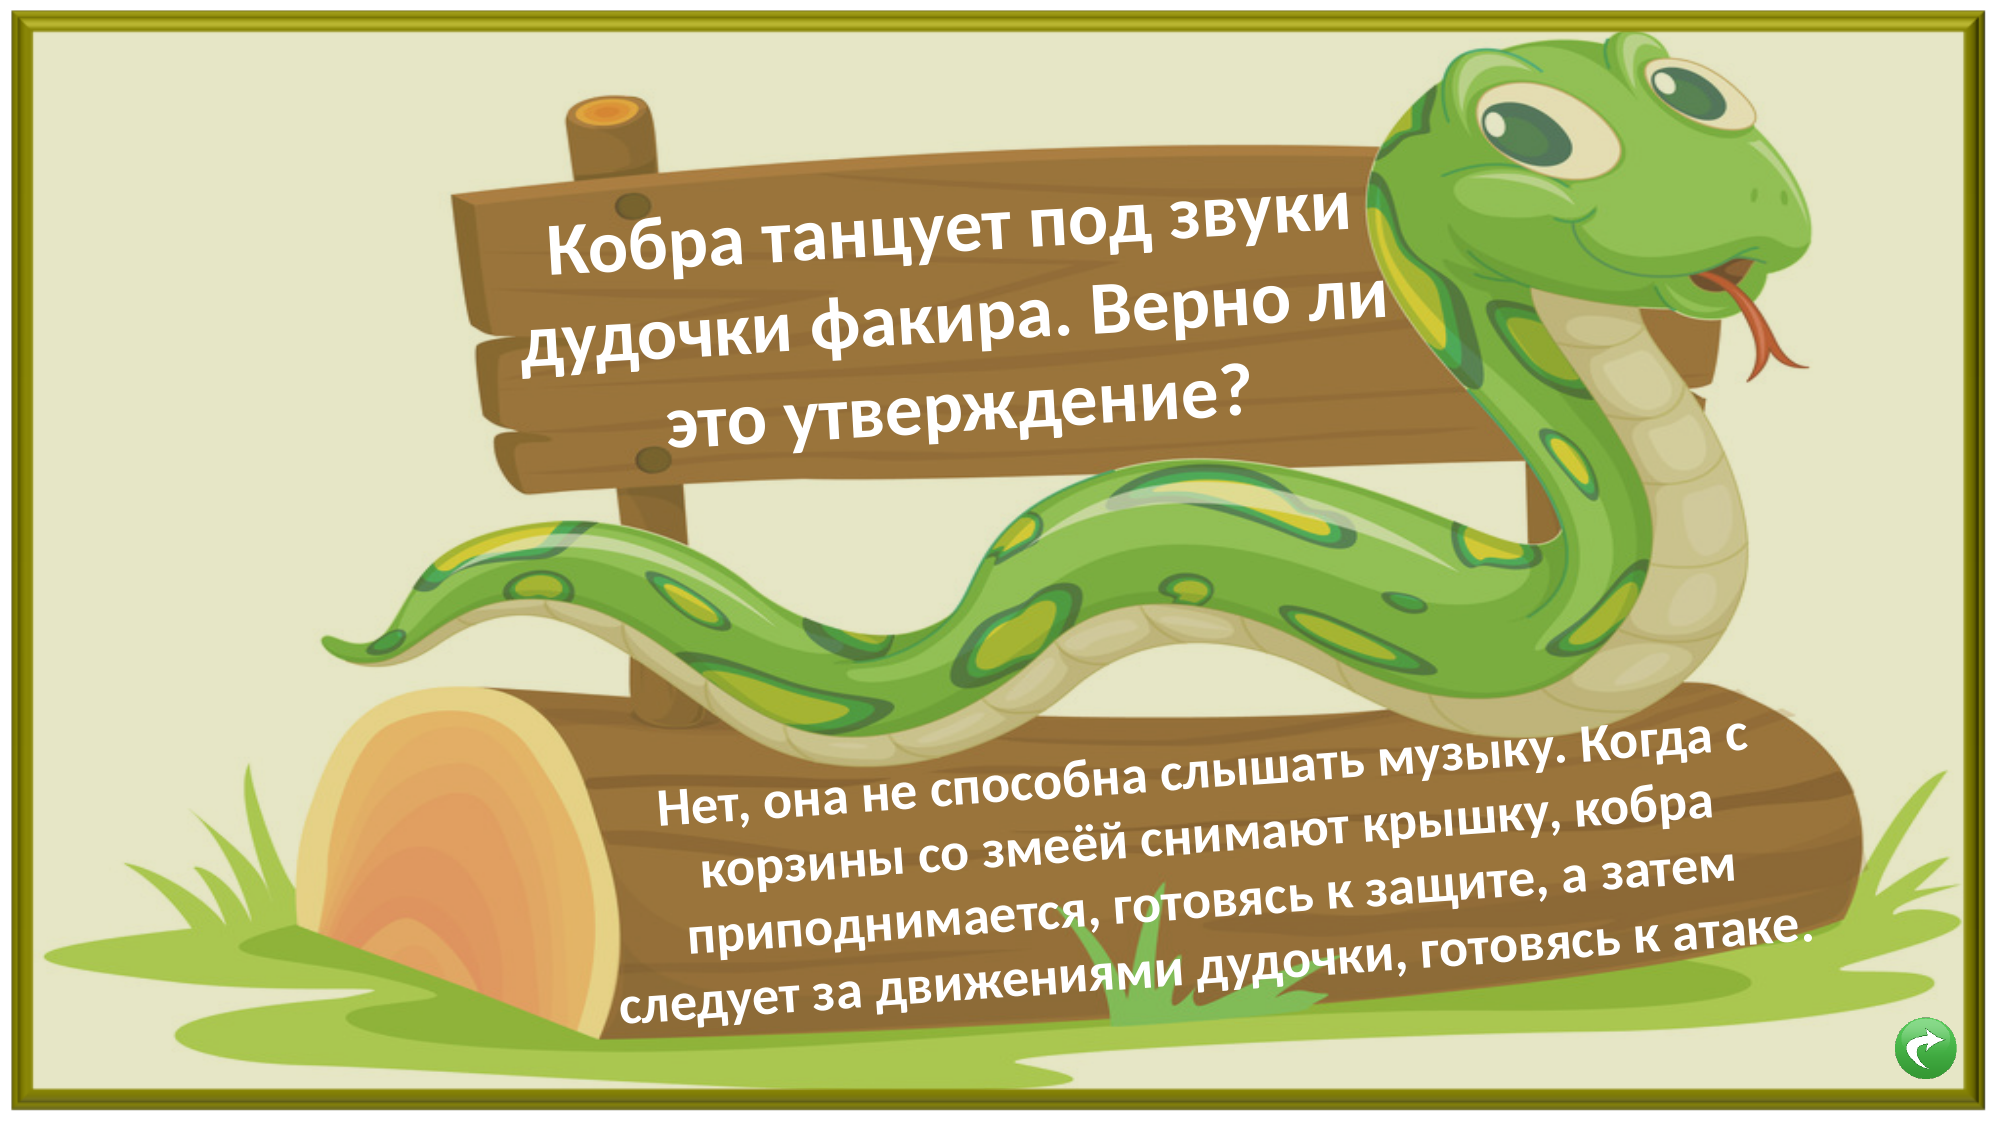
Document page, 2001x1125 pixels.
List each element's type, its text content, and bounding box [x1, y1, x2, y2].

text_box Кобра танцует под звуки дудочки факира. Верно ли это утверждение? [495, 143, 1413, 481]
picture [0, 0, 2001, 1125]
text_box Нет, она не способна слышать музыку. Когда с корзины со змеёй снимают крышку, кобра приподнимается, готовясь к защите, а затем следует за движениями дудочки, готовясь к атаке. [574, 681, 1844, 1045]
